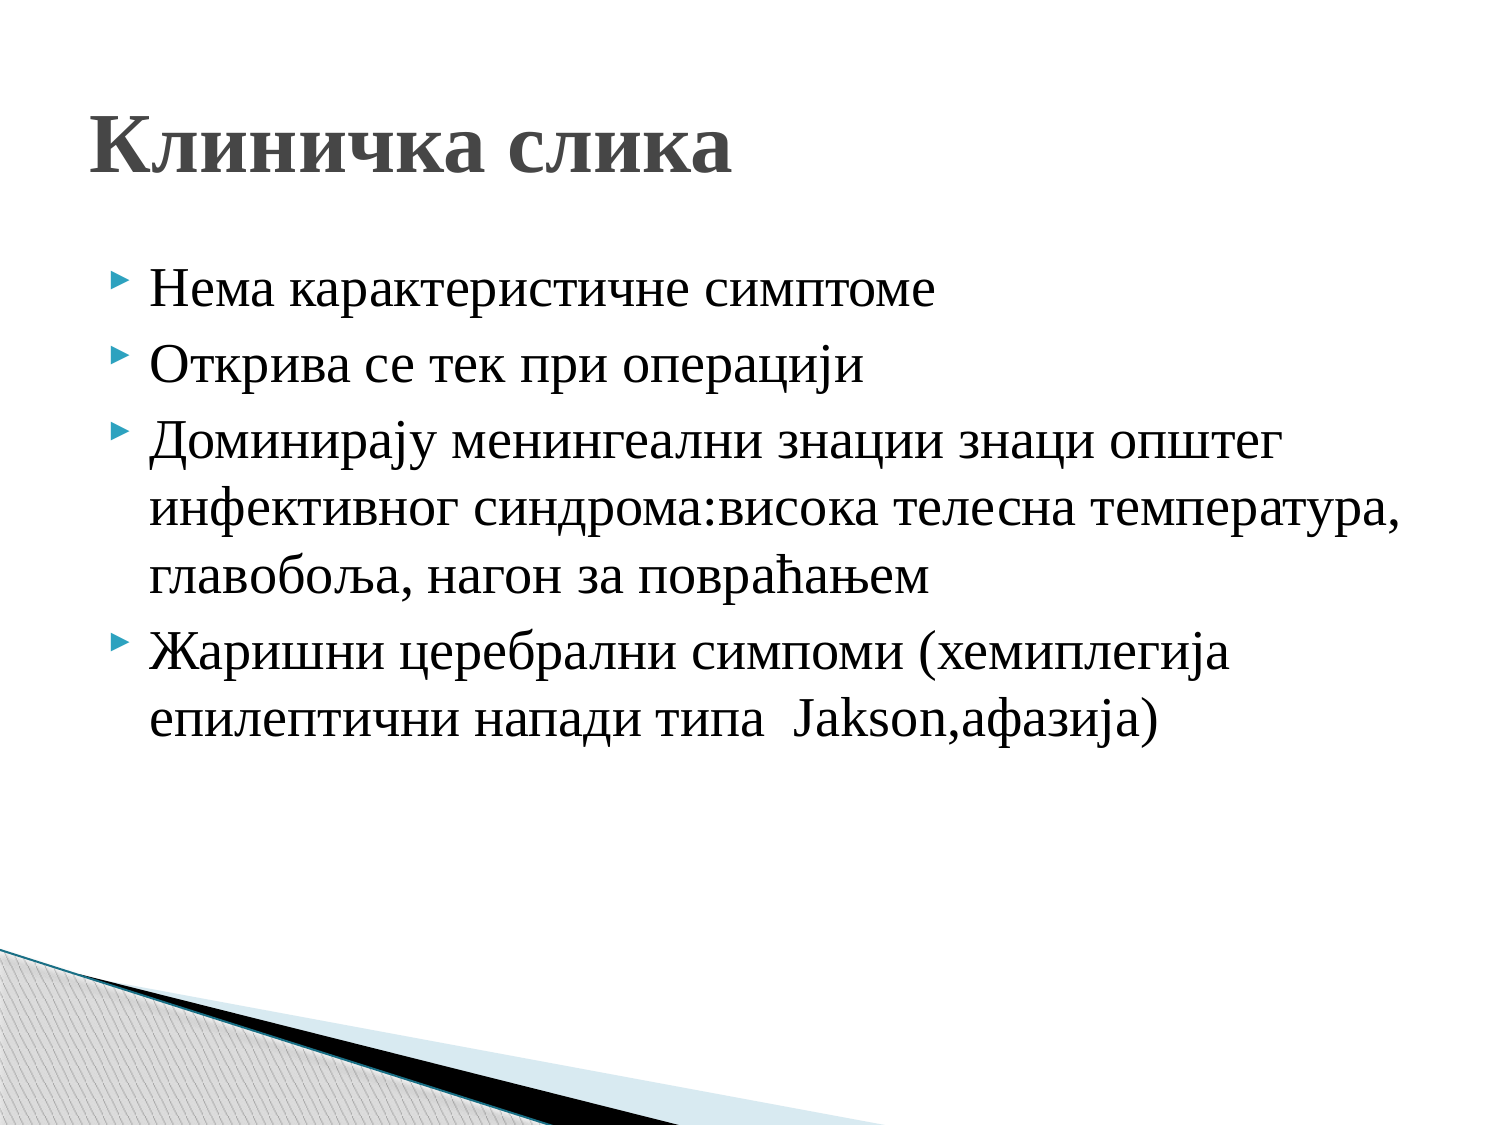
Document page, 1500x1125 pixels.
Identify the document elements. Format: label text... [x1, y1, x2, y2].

title Клиничка слика [75, 45, 1425, 233]
list Нема карактеристичне симптоме Открива се тек при операцији Доминирају менингеални знации знаци општег инфективног синдрома:висока телесна температура, главобоља, нагон за повраћањем Жаришни церебрални симпоми (хемиплегија епилептични напади типа Jakson,афазија) [75, 243, 1425, 986]
